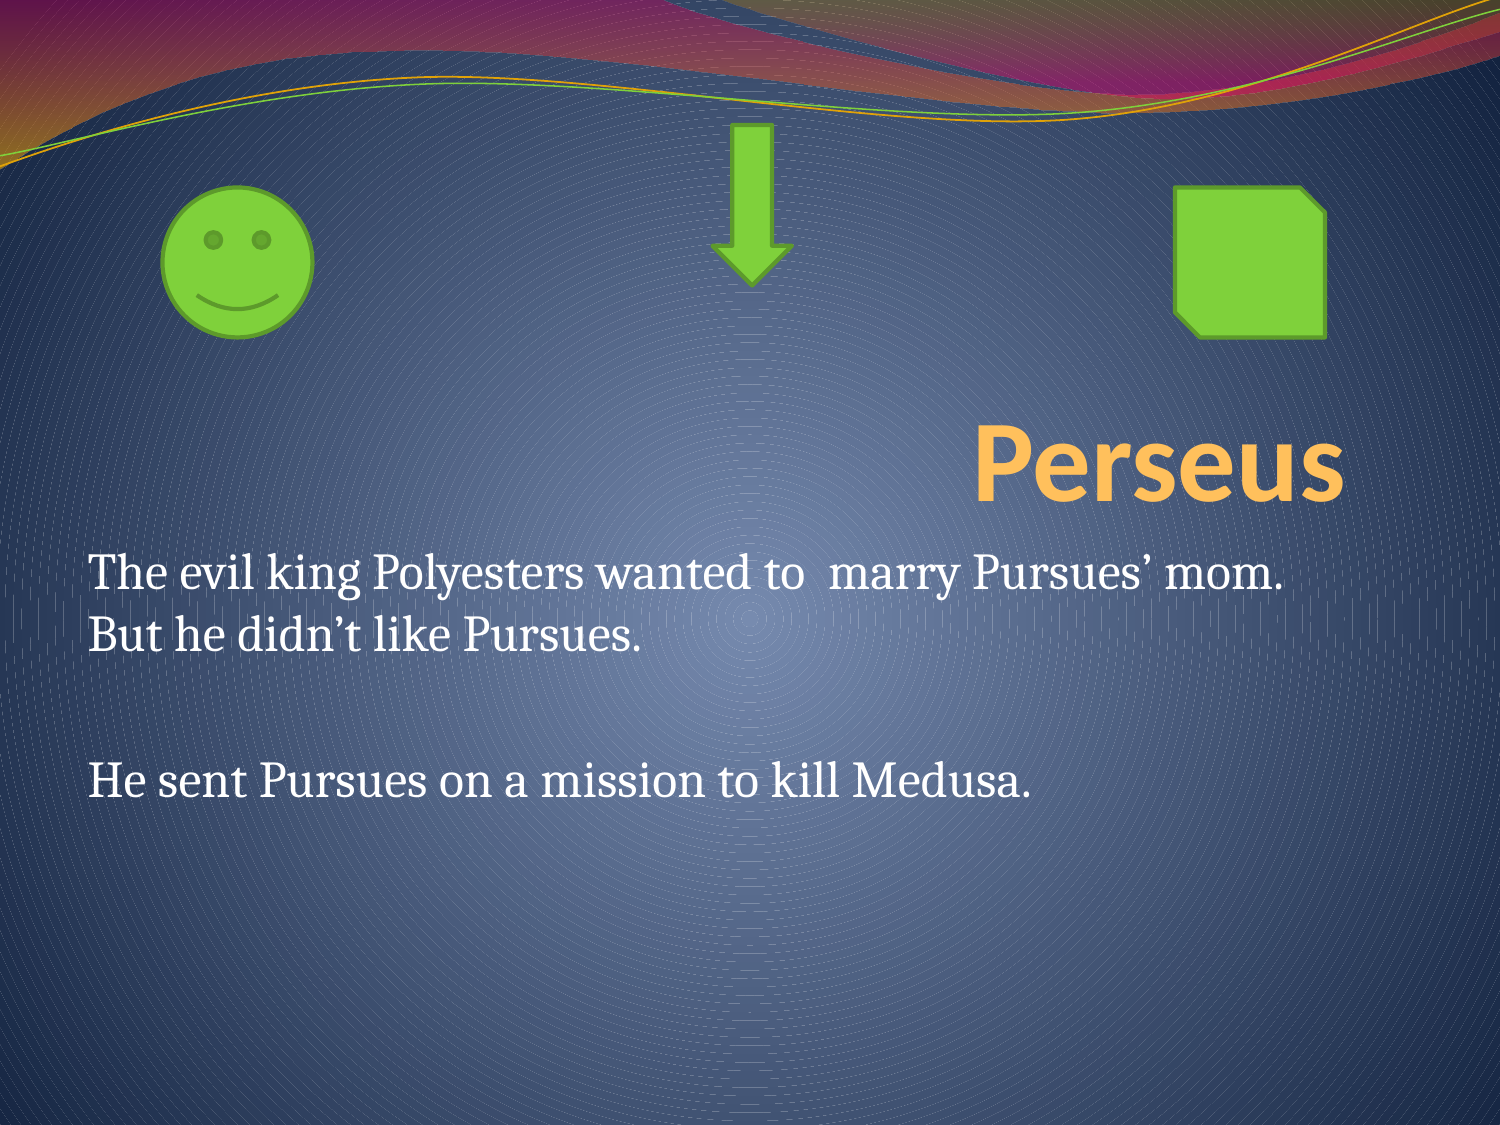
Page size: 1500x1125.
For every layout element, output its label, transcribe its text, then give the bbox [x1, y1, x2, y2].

title Perseus [87, 224, 1376, 525]
text_box [160, 185, 315, 340]
subtitle The evil king Polyesters wanted to marry Pursues’ mom. But he didn’t like Pursues. He sent Pursues on a mission to kill Medusa. [87, 529, 1376, 818]
text_box [1172, 185, 1328, 340]
text_box [710, 122, 794, 288]
